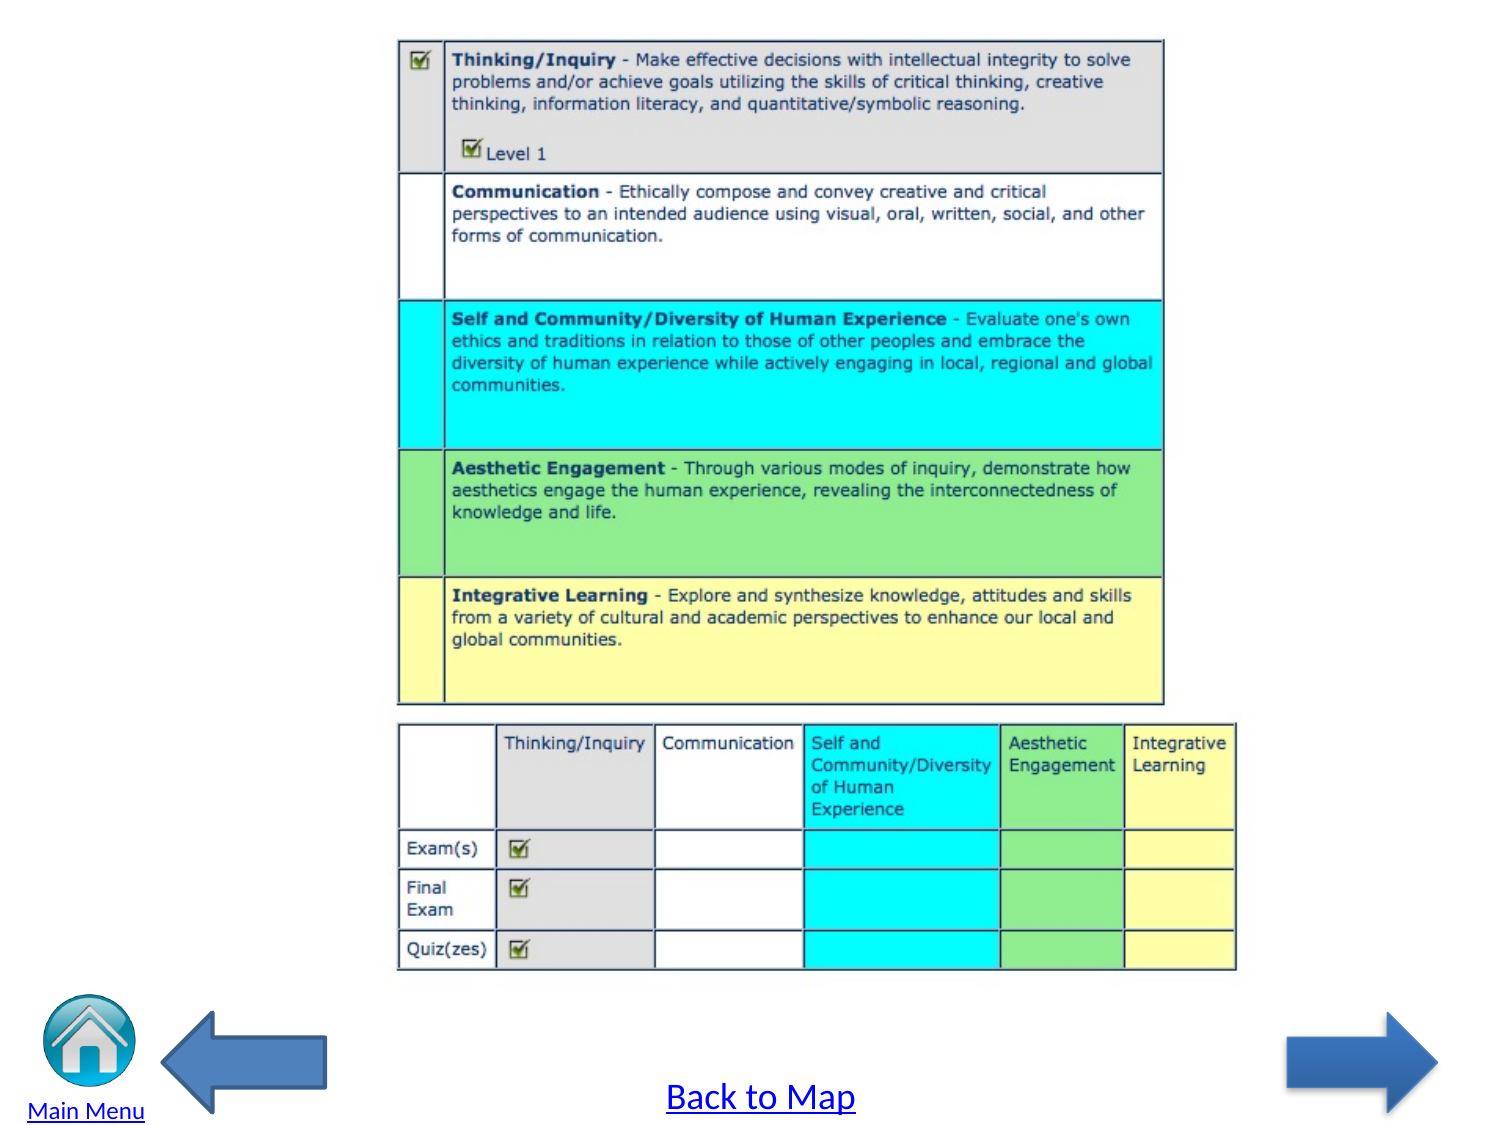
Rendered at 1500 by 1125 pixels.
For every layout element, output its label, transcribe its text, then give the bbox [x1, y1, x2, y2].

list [349, 8, 1267, 993]
text_box Back to Map [651, 1064, 871, 1125]
picture [37, 987, 141, 1091]
